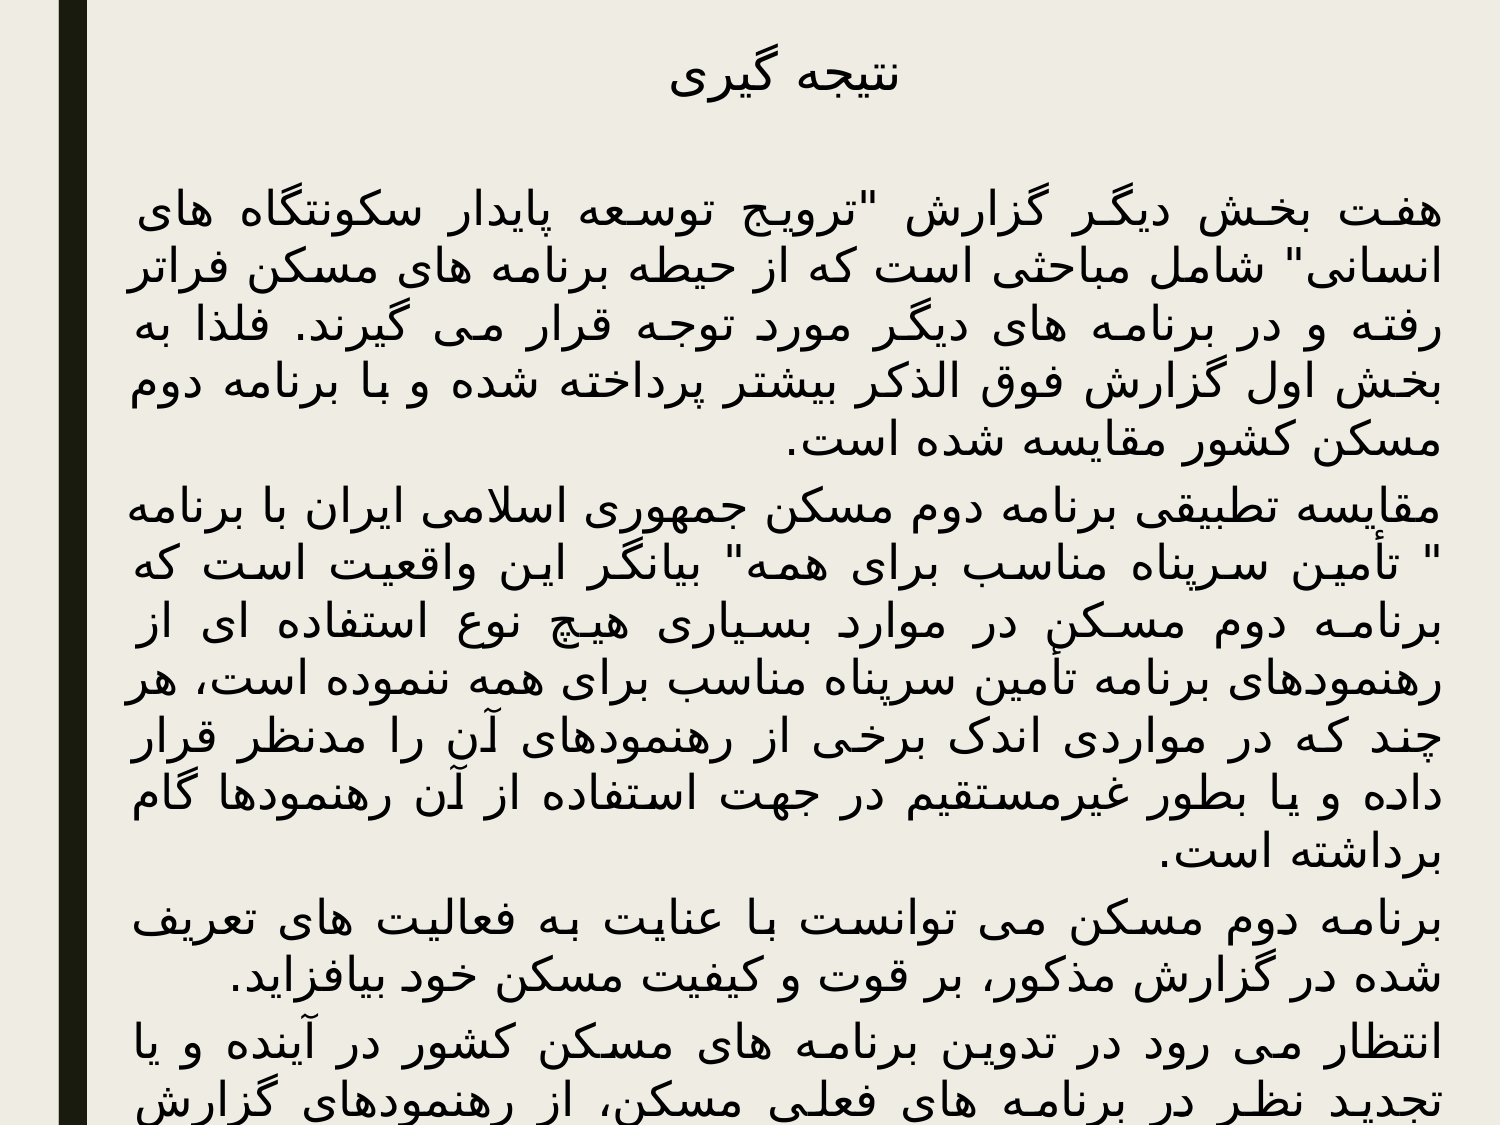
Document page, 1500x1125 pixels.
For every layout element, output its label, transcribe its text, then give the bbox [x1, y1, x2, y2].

text_box نتیجه گیری هفت بخش دیگر گزارش "ترویج توسعه پایدار سکونتگاه های انسانی" شامل مباحثی است که از حیطه برنامه های مسکن فراتر رفته و در برنامه های دیگر مورد توجه قرار می گیرند. فلذا به بخش اول گزارش فوق الذکر بیشتر پرداخته شده و با برنامه دوم مسکن کشور مقایسه شده است. مقایسه تطبیقی برنامه دوم مسکن جمهوری اسلامی ایران با برنامه " تأمین سرپناه مناسب برای همه" بیانگر این واقعیت است که برنامه دوم مسکن در موارد بسیاری هیچ نوع استفاده ای از رهنمودهای برنامه تأمین سرپناه مناسب برای همه ننموده است، هر چند که در مواردی اندک برخی از رهنمودهای آن را مدنظر قرار داده و یا بطور غیرمستقیم در جهت استفاده از آن رهنمودها گام برداشته است. برنامه دوم مسکن می توانست با عنایت به فعالیت های تعریف شده در گزارش مذکور، بر قوت و کیفیت مسکن خود بیافزاید. انتظار می رود در تدوین برنامه های مسکن کشور در آینده و یا تجدید نظر در برنامه های فعلی مسکن، از رهنمودهای گزارش "ترویج توسعه پایدار سکونتگاه های انسانی" استفاده بیشتری به عمل آید. [112, 0, 1459, 1125]
